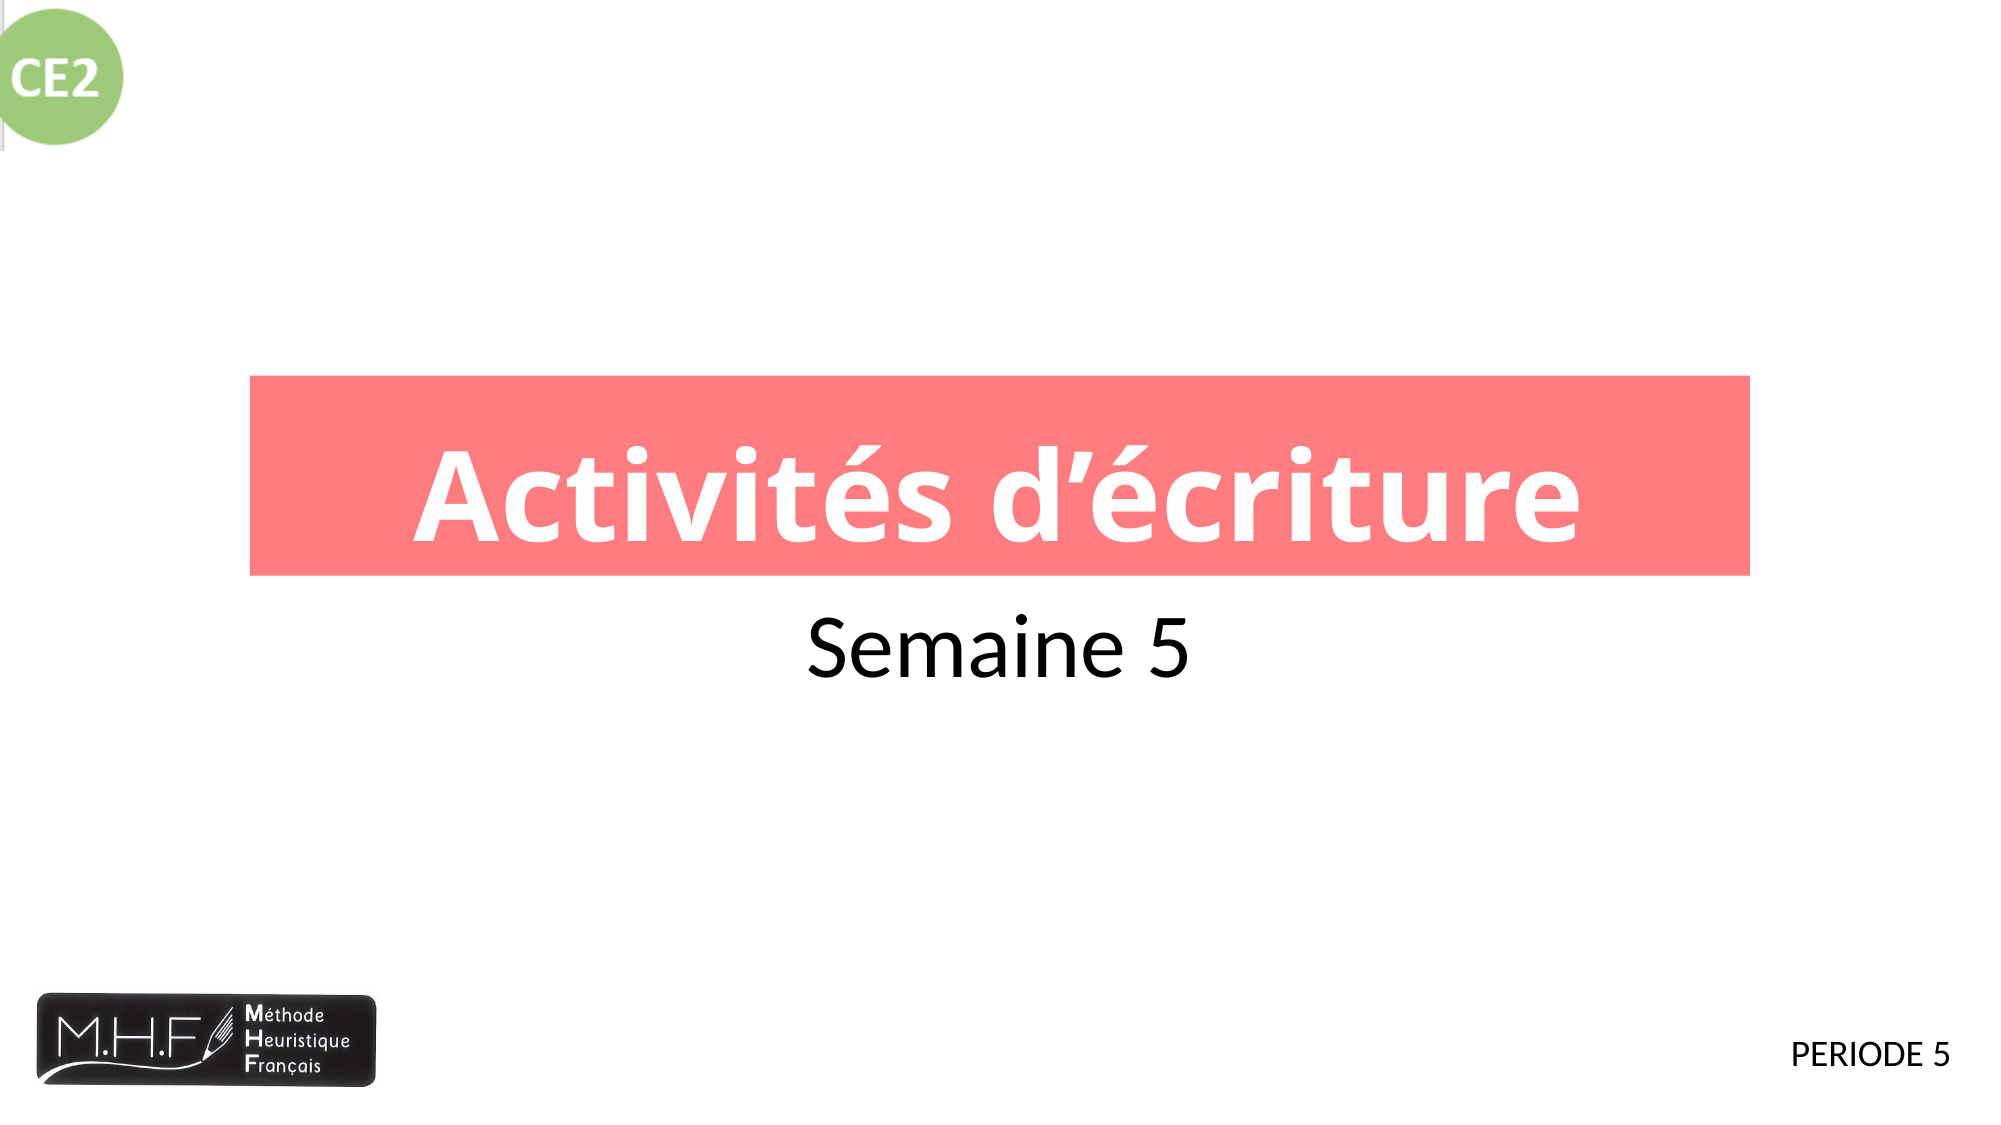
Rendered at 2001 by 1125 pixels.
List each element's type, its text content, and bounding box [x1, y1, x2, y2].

title Activités d’écriture [249, 375, 1750, 576]
picture [33, 990, 379, 1089]
subtitle Semaine 5 [249, 590, 1750, 863]
picture [0, 0, 132, 151]
text_box PERIODE 5 [1362, 1021, 1967, 1082]
